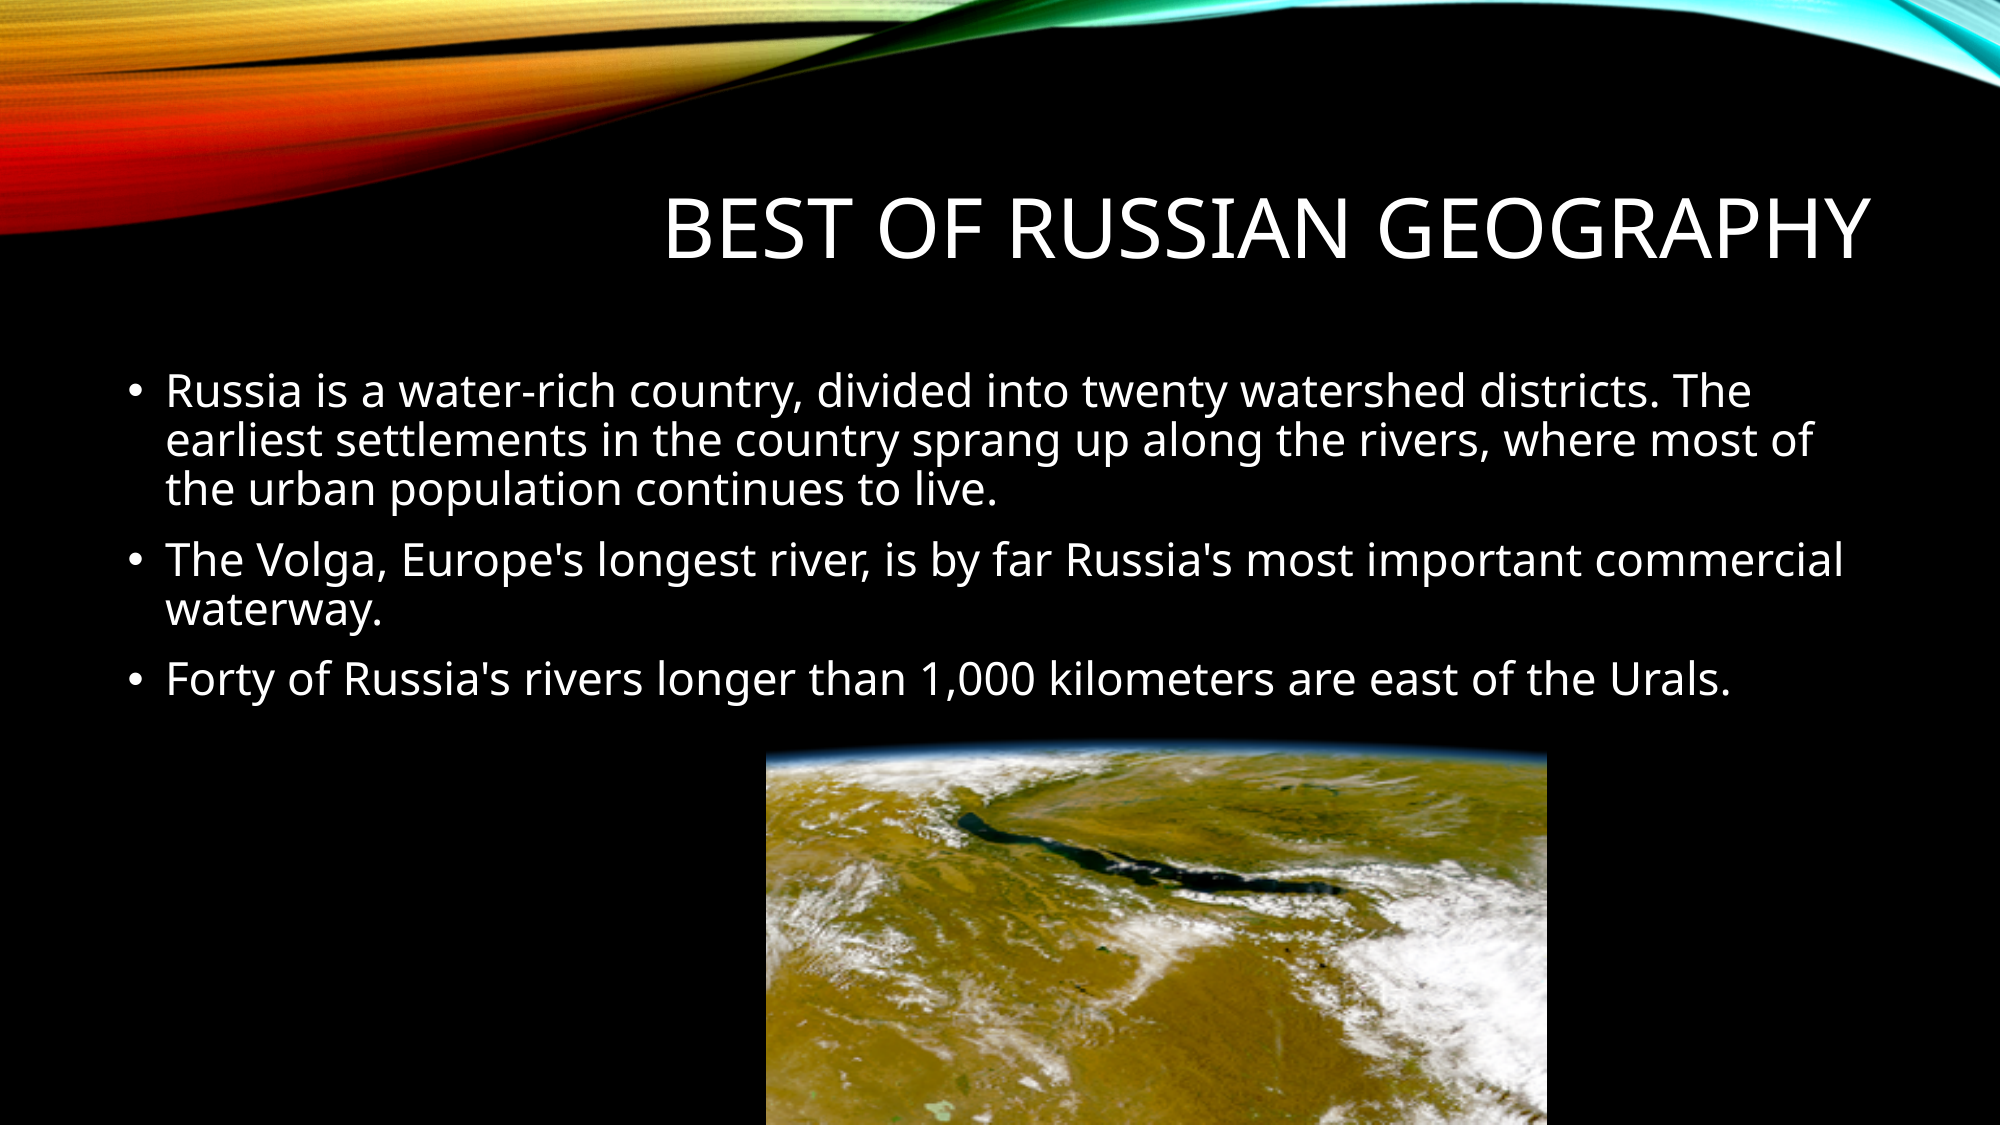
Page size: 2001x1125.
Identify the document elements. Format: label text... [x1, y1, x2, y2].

title Best of Russian geography [474, 125, 1888, 338]
picture [0, 0, 2000, 237]
picture [765, 721, 1547, 1125]
list Russia is a water-rich country, divided into twenty watershed districts. The earliest settlements in the country sprang up along the rivers, where most of the urban population continues to live. The Volga, Europe's longest river, is by far Russia's most important commercial waterway. Forty of Russia's rivers longer than 1,000 kilometers are east of the Urals. [112, 360, 1888, 1021]
